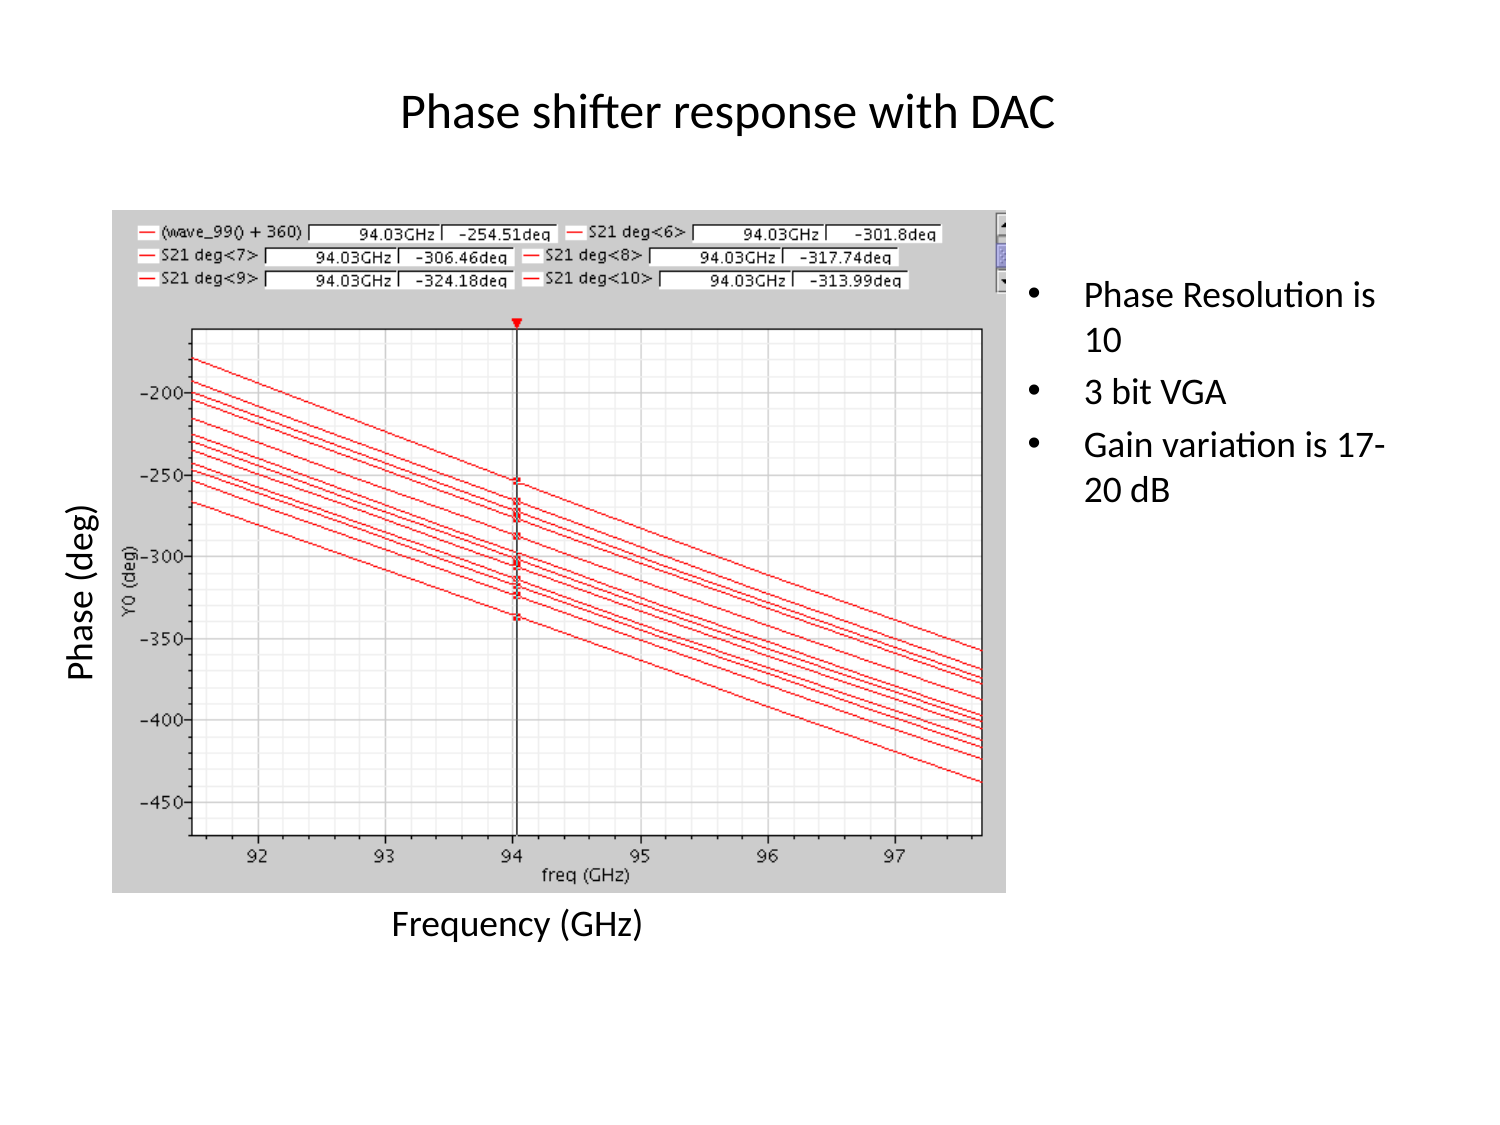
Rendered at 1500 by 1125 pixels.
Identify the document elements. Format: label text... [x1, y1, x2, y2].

text_box Frequency (GHz) [376, 902, 659, 952]
text_box Phase (deg) [47, 488, 107, 697]
picture [112, 210, 1007, 893]
title Phase shifter response with DAC [47, 62, 1398, 155]
